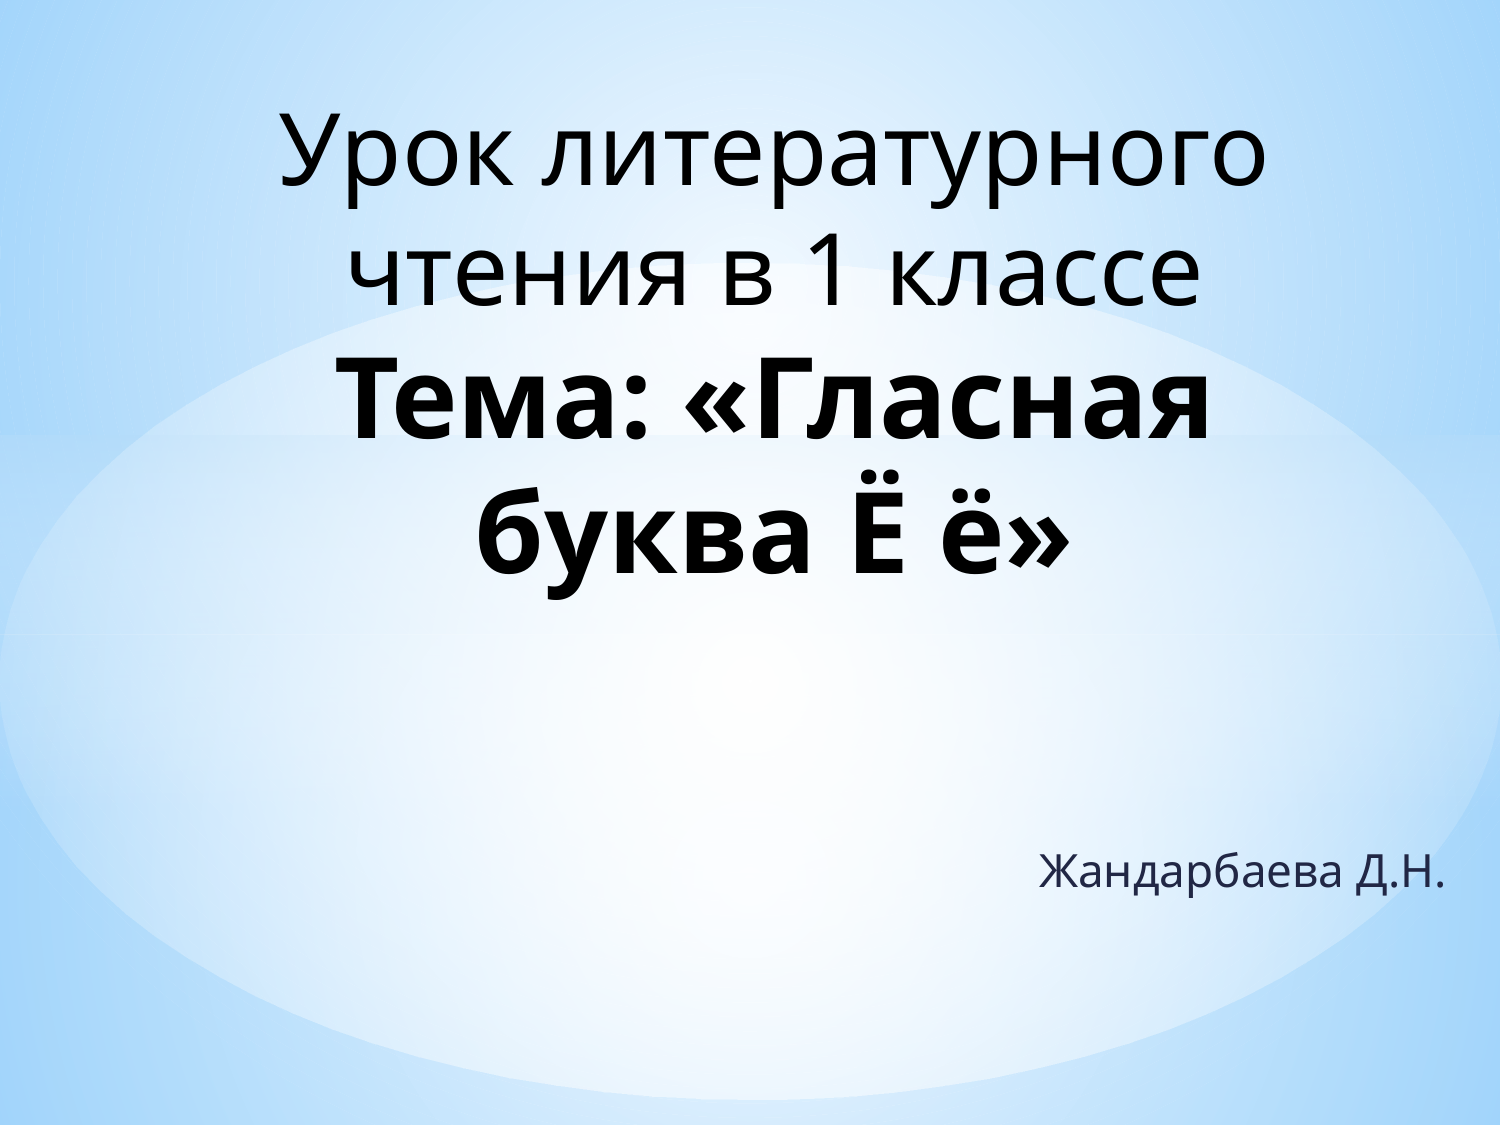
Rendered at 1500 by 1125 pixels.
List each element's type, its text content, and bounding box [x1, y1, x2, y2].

title Урок литературного чтения в 1 классе Тема: «Гласная буква Ё ё» [171, 78, 1349, 373]
subtitle Жандарбаева Д.Н. [549, 834, 1474, 979]
